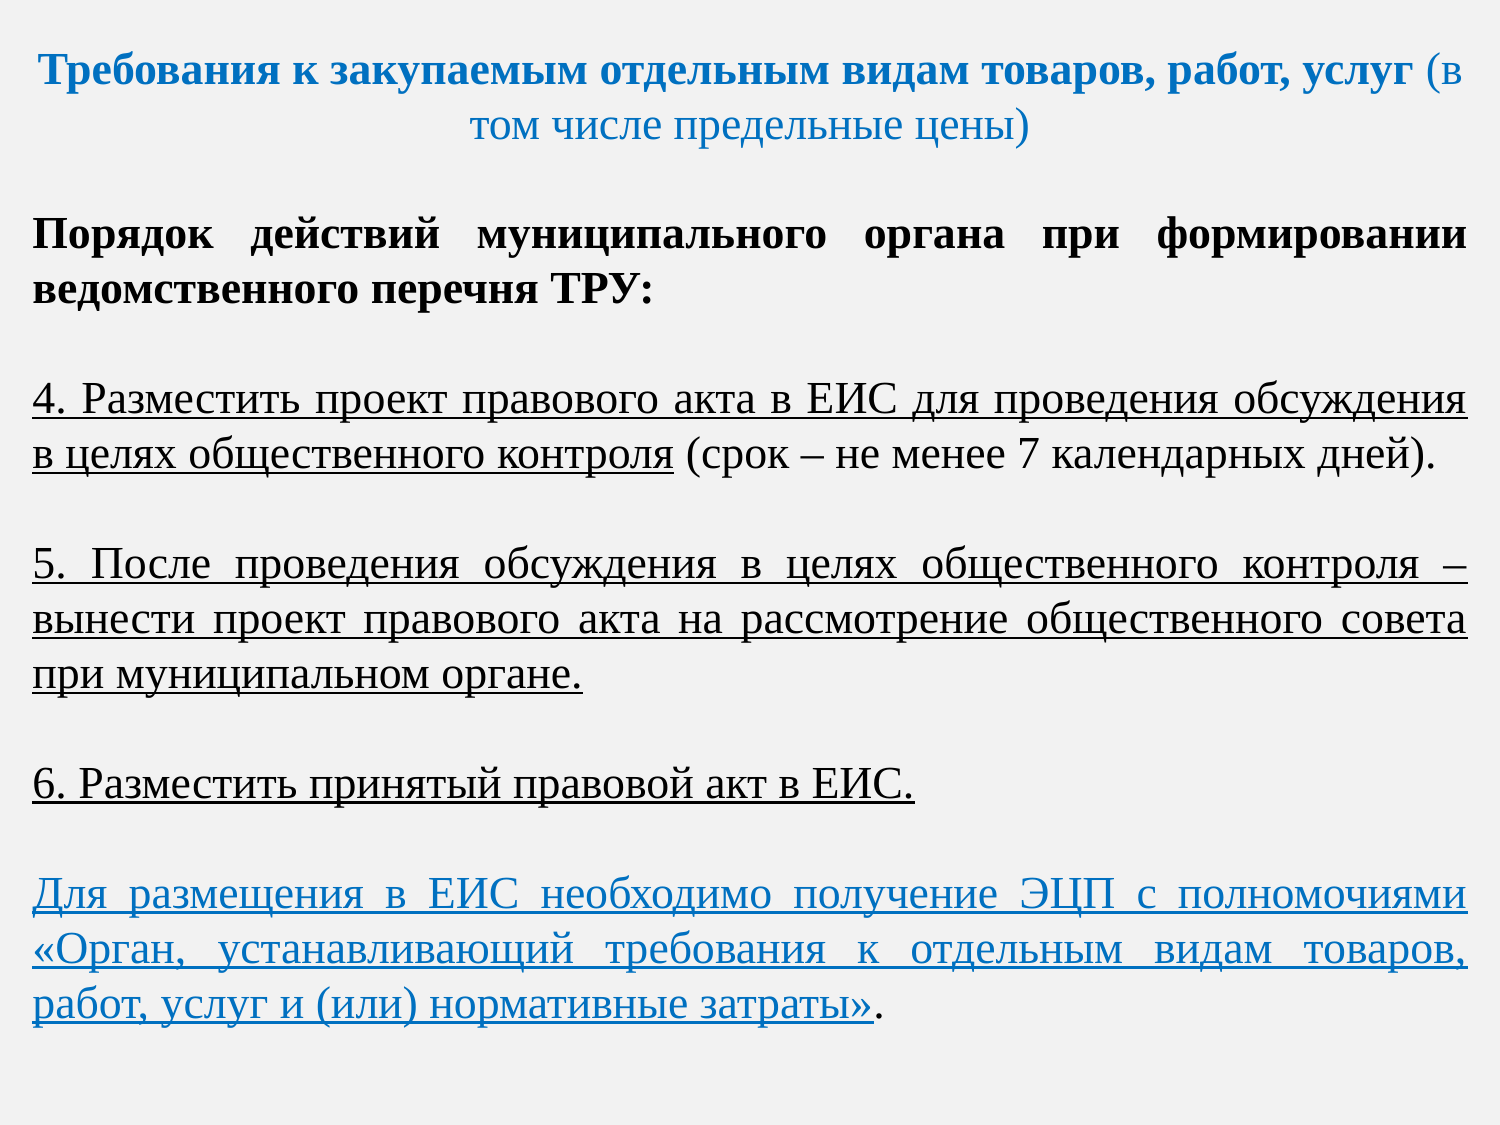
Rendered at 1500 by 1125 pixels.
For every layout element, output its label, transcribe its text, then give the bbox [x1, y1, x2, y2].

text_box Требования к закупаемым отдельным видам товаров, работ, услуг (в том числе предельные цены) Порядок действий муниципального органа при формировании ведомственного перечня ТРУ: 4. Разместить проект правового акта в ЕИС для проведения обсуждения в целях общественного контроля (срок – не менее 7 календарных дней). 5. После проведения обсуждения в целях общественного контроля – вынести проект правового акта на рассмотрение общественного совета при муниципальном органе. 6. Разместить принятый правовой акт в ЕИС. Для размещения в ЕИС необходимо получение ЭЦП с полномочиями «Орган, устанавливающий требования к отдельным видам товаров, работ, услуг и (или) нормативные затраты». [17, 30, 1483, 1036]
